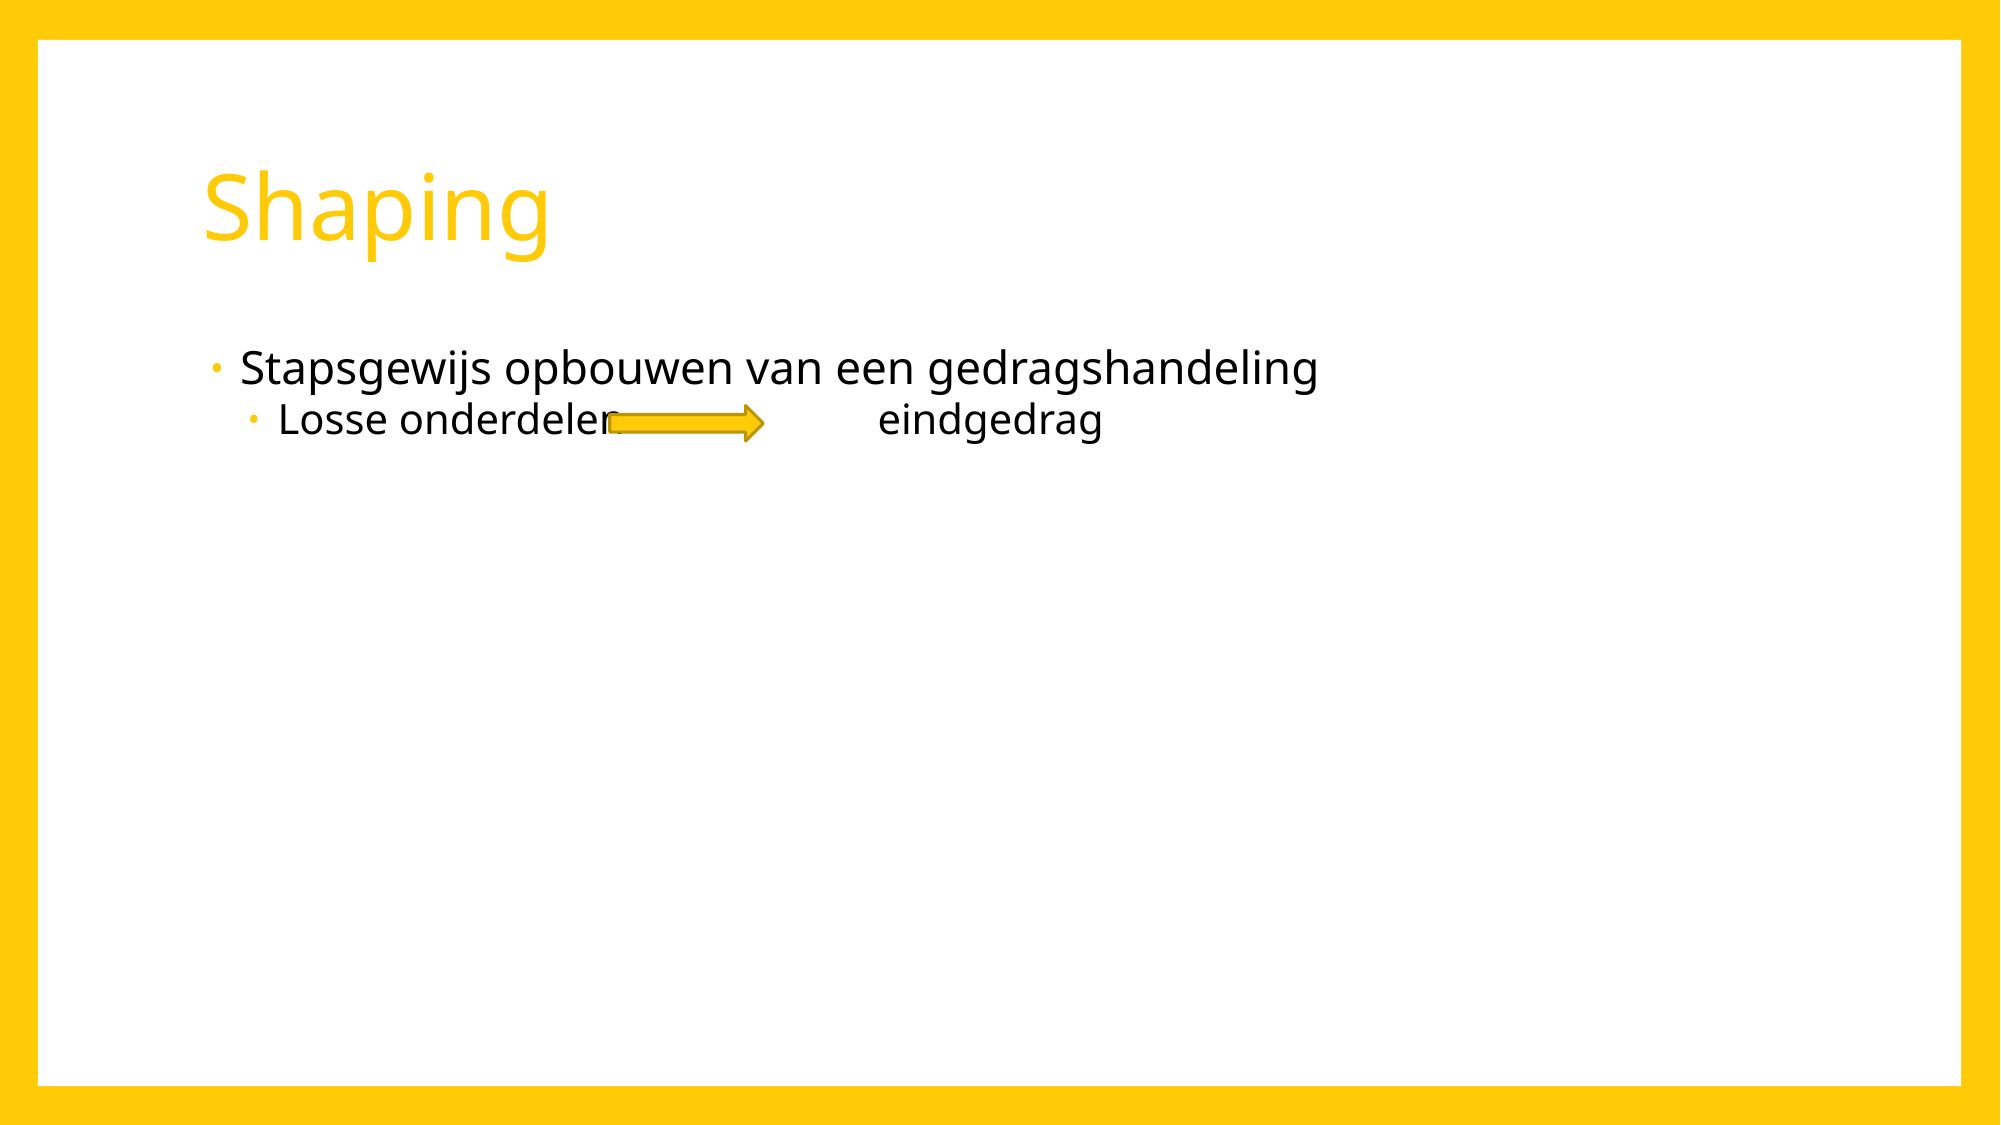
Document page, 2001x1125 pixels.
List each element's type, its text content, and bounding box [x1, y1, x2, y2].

list Stapsgewijs opbouwen van een gedragshandeling Losse onderdelen eindgedrag [187, 337, 1808, 1000]
title Shaping [187, 99, 1808, 323]
text_box [608, 404, 765, 443]
